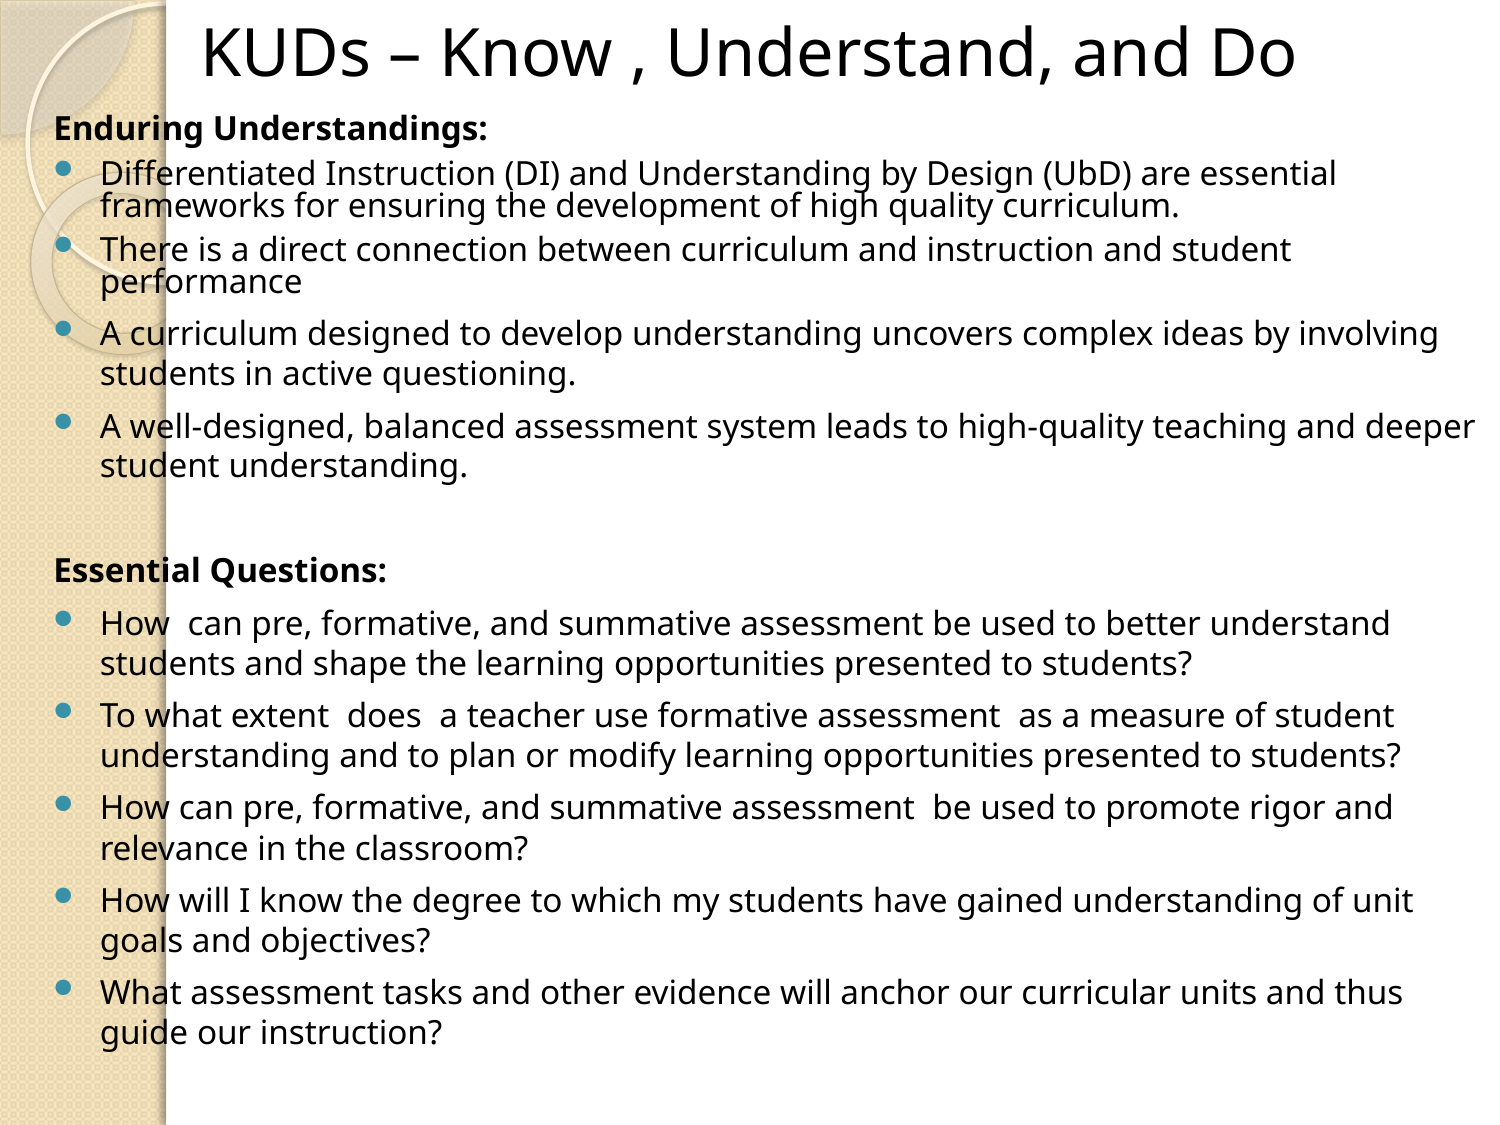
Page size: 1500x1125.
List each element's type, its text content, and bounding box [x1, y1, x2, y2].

title KUDs – Know , Understand, and Do [75, 0, 1425, 99]
list Enduring Understandings: Differentiated Instruction (DI) and Understanding by Design (UbD) are essential frameworks for ensuring the development of high quality curriculum. There is a direct connection between curriculum and instruction and student performance A curriculum designed to develop understanding uncovers complex ideas by involving students in active questioning. A well-designed, balanced assessment system leads to high-quality teaching and deeper student understanding. Essential Questions: How can pre, formative, and summative assessment be used to better understand students and shape the learning opportunities presented to students? To what extent does a teacher use formative assessment as a measure of student understanding and to plan or modify learning opportunities presented to students? How can pre, formative, and summative assessment be used to promote rigor and relevance in the classroom? How will I know the degree to which my students have gained understanding of unit goals and objectives? What assessment tasks and other evidence will anchor our curricular units and thus guide our instruction? [24, 99, 1500, 1125]
